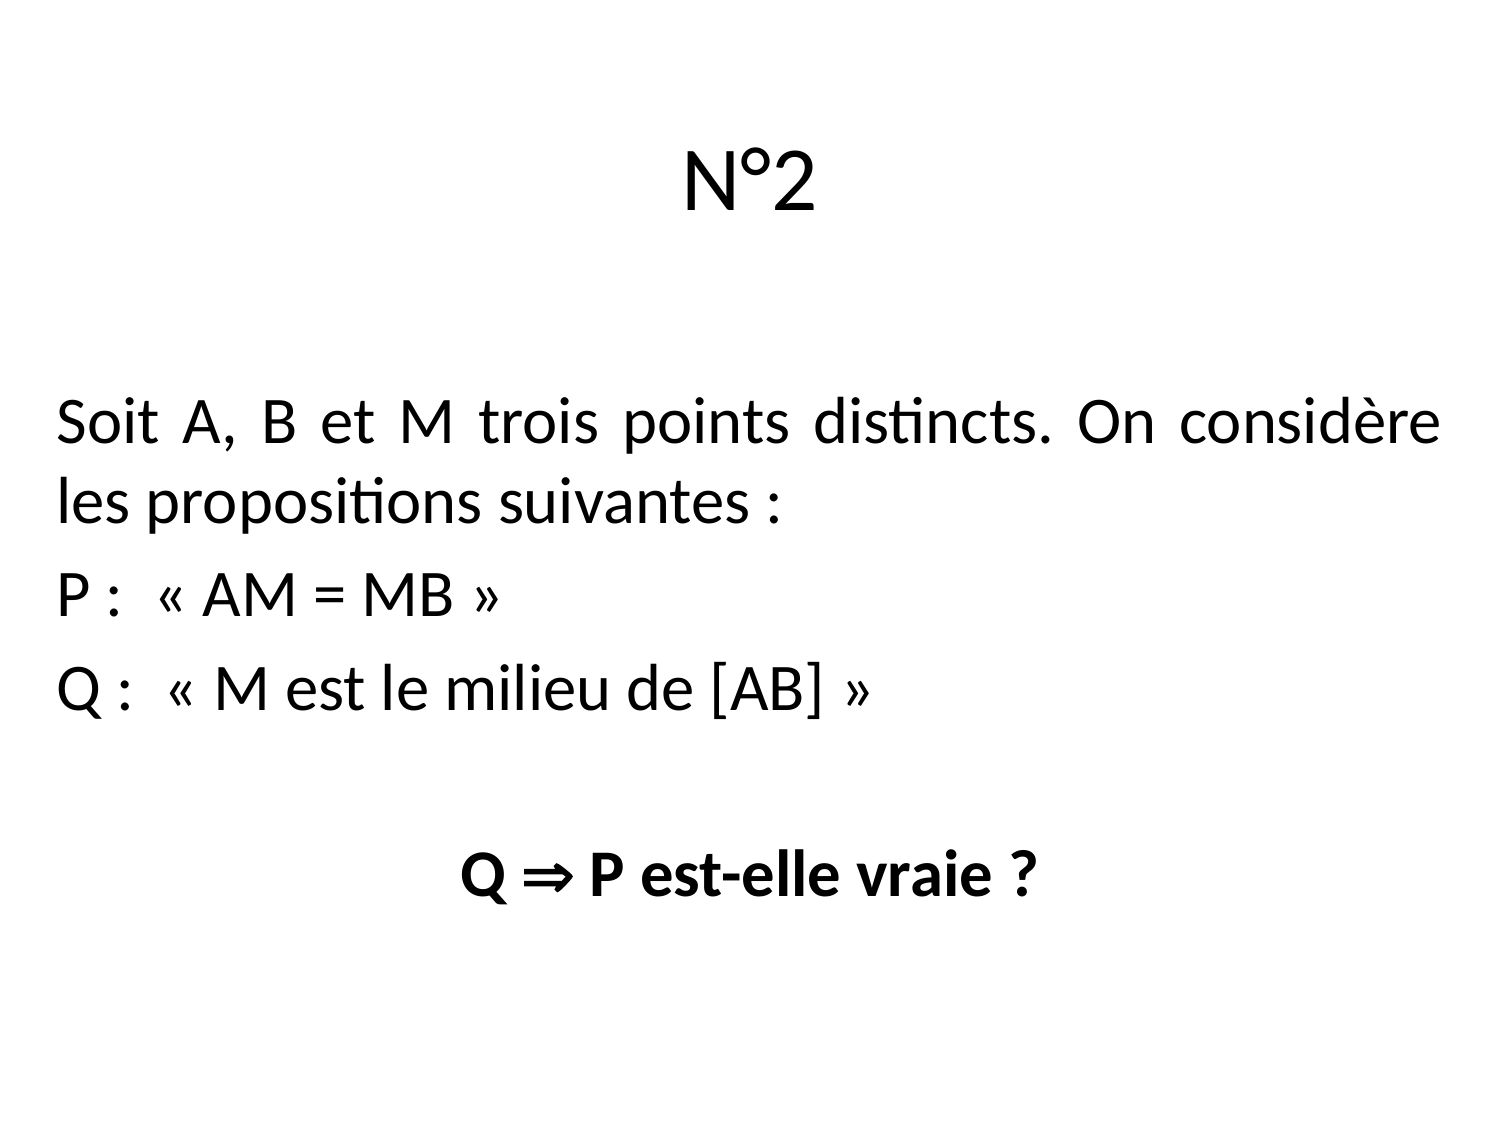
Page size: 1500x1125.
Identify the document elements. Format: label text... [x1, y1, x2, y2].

list Soit A, B et M trois points distincts. On considère les propositions suivantes : P : « AM = MB » Q : « M est le milieu de [AB] » Q  P est-elle vraie ? [41, 368, 1459, 1000]
title N°2 [0, 104, 1500, 244]
